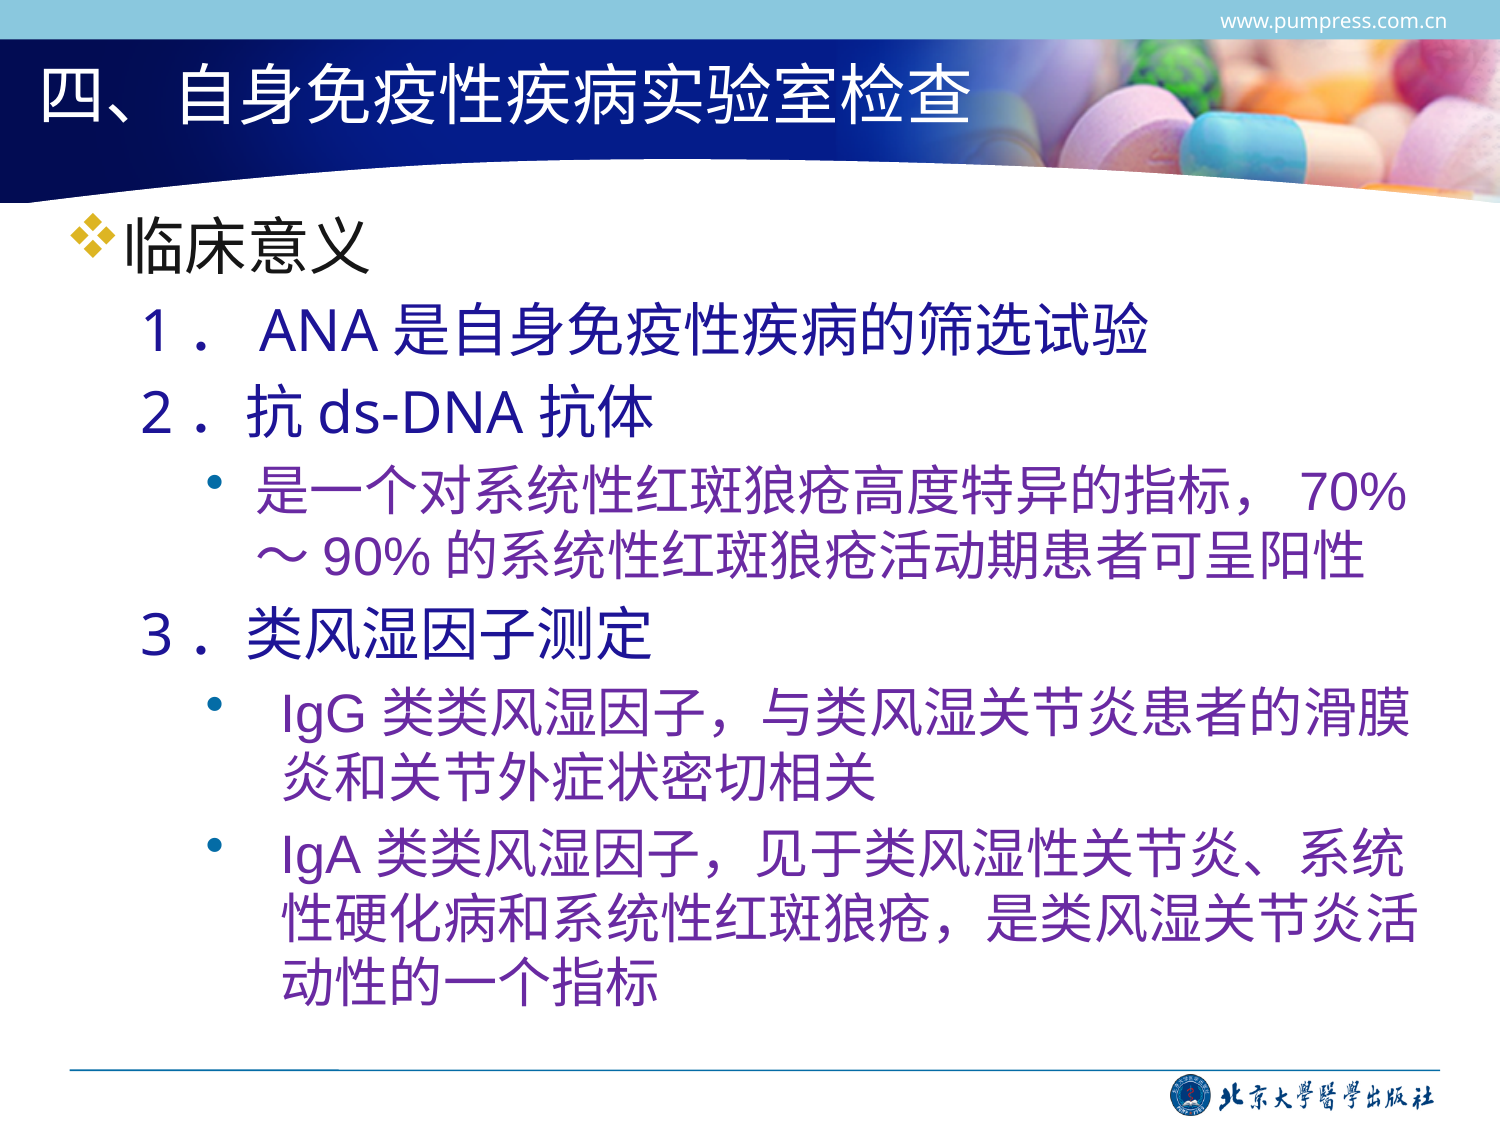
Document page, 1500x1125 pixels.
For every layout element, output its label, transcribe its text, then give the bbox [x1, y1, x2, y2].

list 临床意义 1．ANA是自身免疫性疾病的筛选试验 2．抗ds-DNA抗体 是一个对系统性红斑狼疮高度特异的指标，70%～90%的系统性红斑狼疮活动期患者可呈阳性 3．类风湿因子测定 IgG类类风湿因子，与类风湿关节炎患者的滑膜炎和关节外症状密切相关 IgA类类风湿因子，见于类风湿性关节炎、系统性硬化病和系统性红斑狼疮，是类风湿关节炎活动性的一个指标 [49, 198, 1463, 1026]
title 四、自身免疫性疾病实验室检查 [23, 46, 1349, 140]
picture [0, 40, 1500, 203]
slide_number www.pumpress.com.cn [1024, 0, 1463, 38]
picture [1170, 1074, 1436, 1118]
